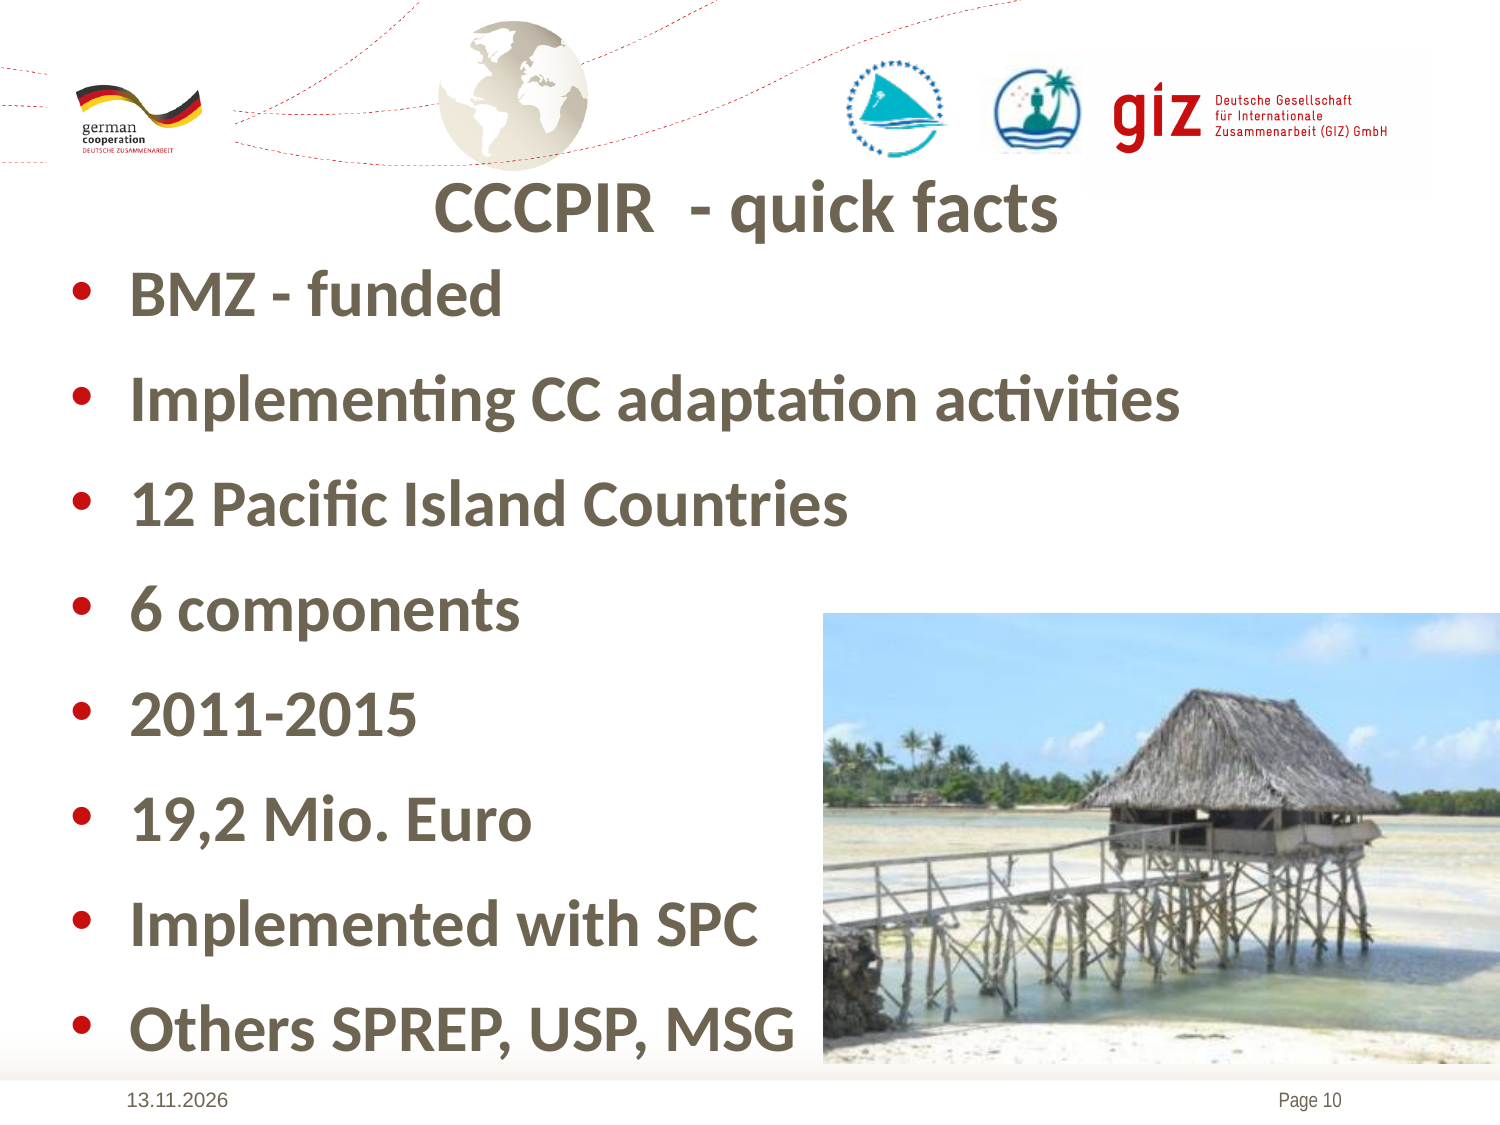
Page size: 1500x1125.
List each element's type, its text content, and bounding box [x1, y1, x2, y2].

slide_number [111, 1079, 325, 1121]
picture [0, 612, 1500, 1081]
list BMZ - funded Implementing CC adaptation activities 12 Pacific Island Countries 6 components 2011-2015 19,2 Mio. Euro Implemented with SPC Others SPREP, USP, MSG [54, 242, 1325, 1021]
picture [0, 0, 1500, 194]
title CCCPIR - quick facts [170, 149, 1325, 242]
